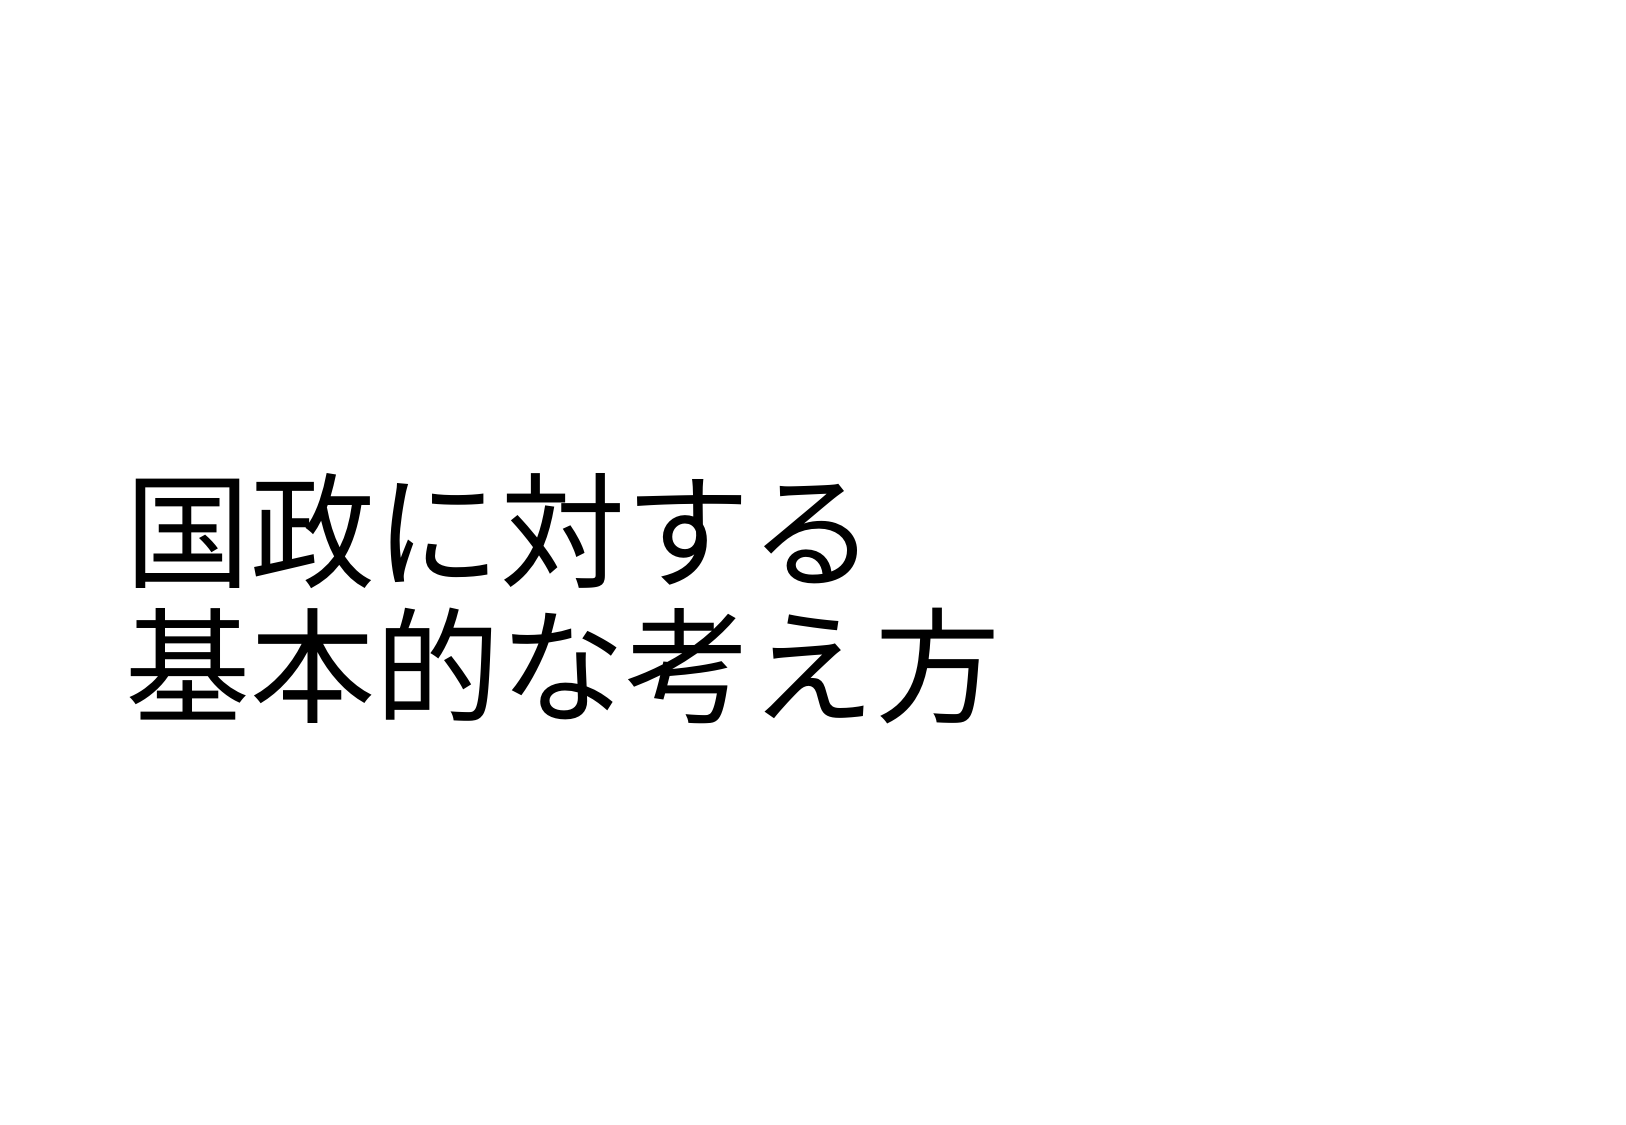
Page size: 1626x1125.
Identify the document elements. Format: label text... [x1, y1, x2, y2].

title 国政に対する 基本的な考え方 [110, 280, 1513, 749]
